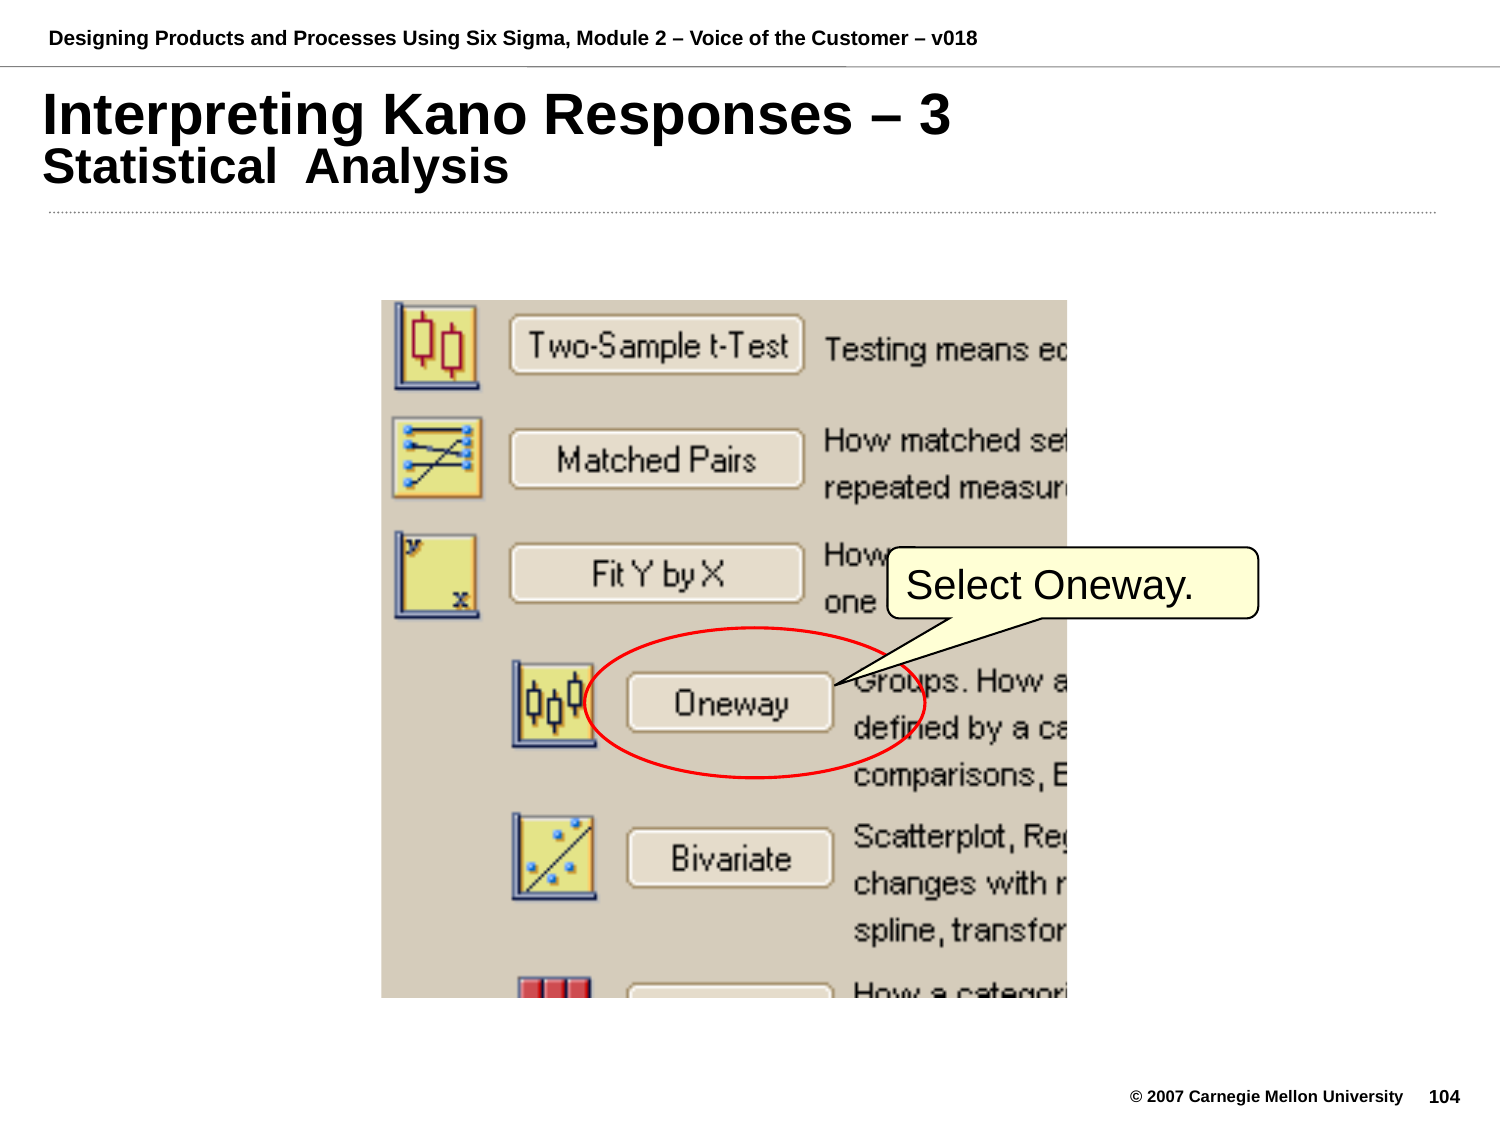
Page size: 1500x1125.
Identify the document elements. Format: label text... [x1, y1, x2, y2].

picture [381, 299, 1068, 998]
text_box Select Oneway. [1071, 547, 1259, 619]
title Interpreting Kano Responses – 3 Statistical Analysis [42, 89, 1438, 194]
